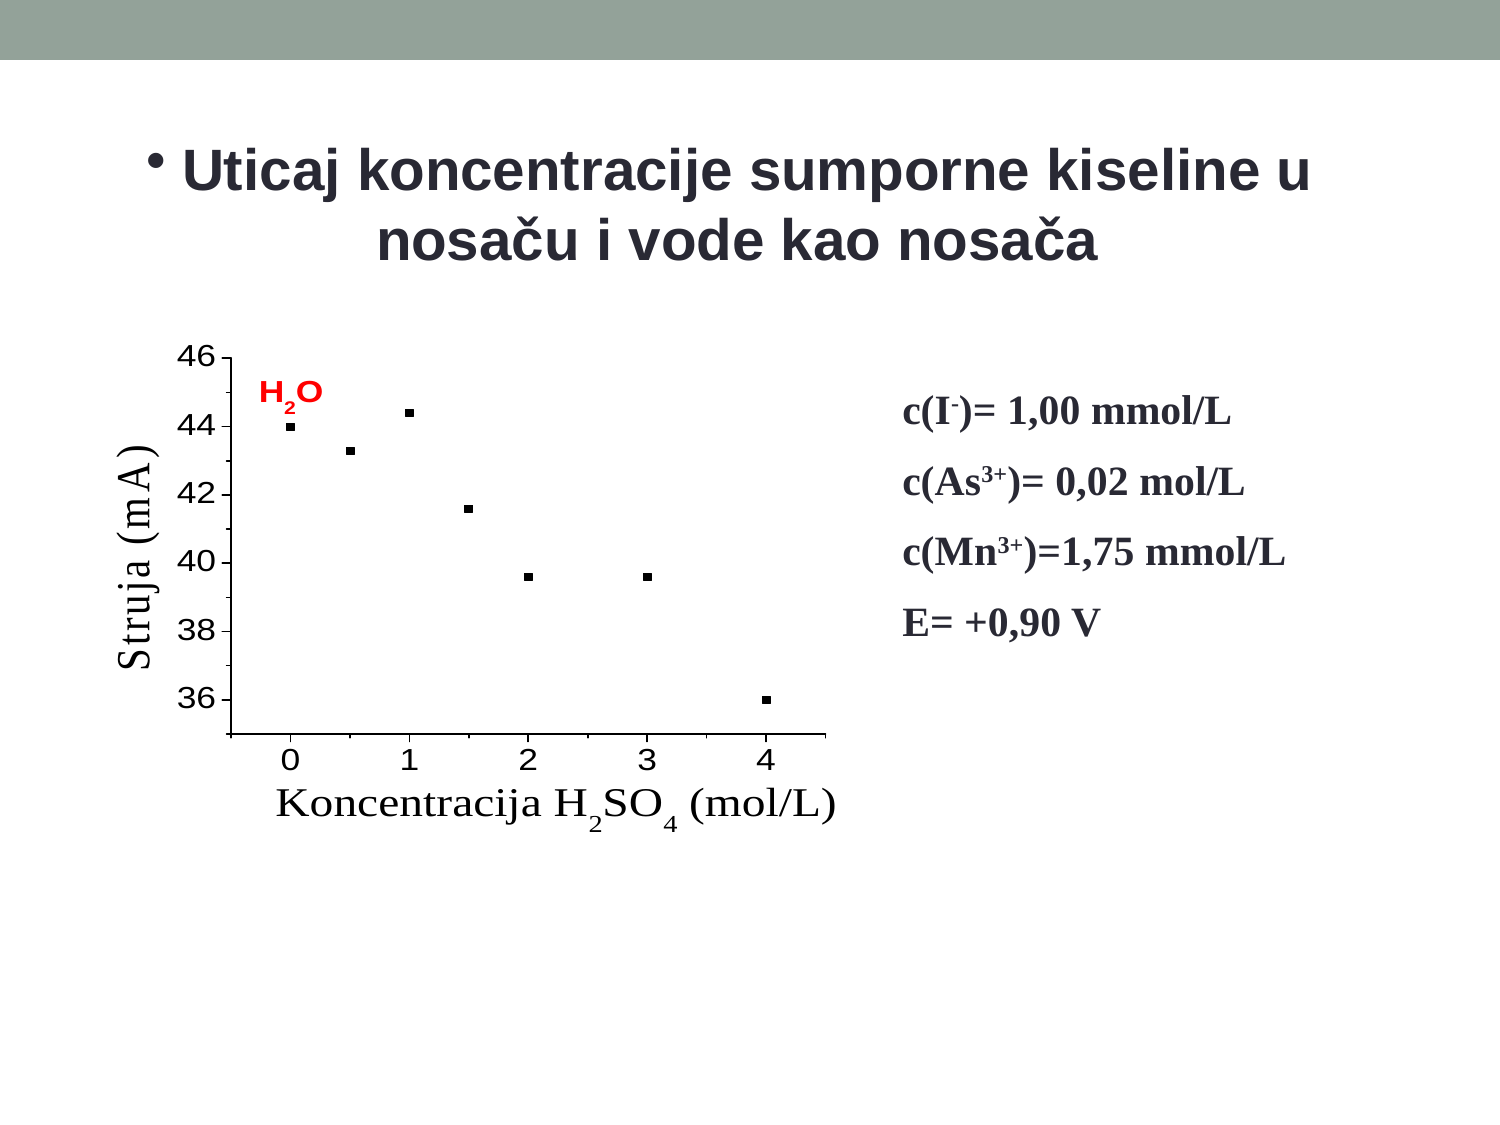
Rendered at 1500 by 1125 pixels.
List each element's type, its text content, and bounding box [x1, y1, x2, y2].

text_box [62, 299, 883, 878]
text_box Uticaj koncentracije sumporne kiseline u nosaču i vode kao nosača [50, 124, 1425, 280]
text_box c(I-)= 1,00 mmol/L c(As3+)= 0,02 mol/L c(Mn3+)=1,75 mmol/L E= +0,90 V [889, 375, 1313, 653]
